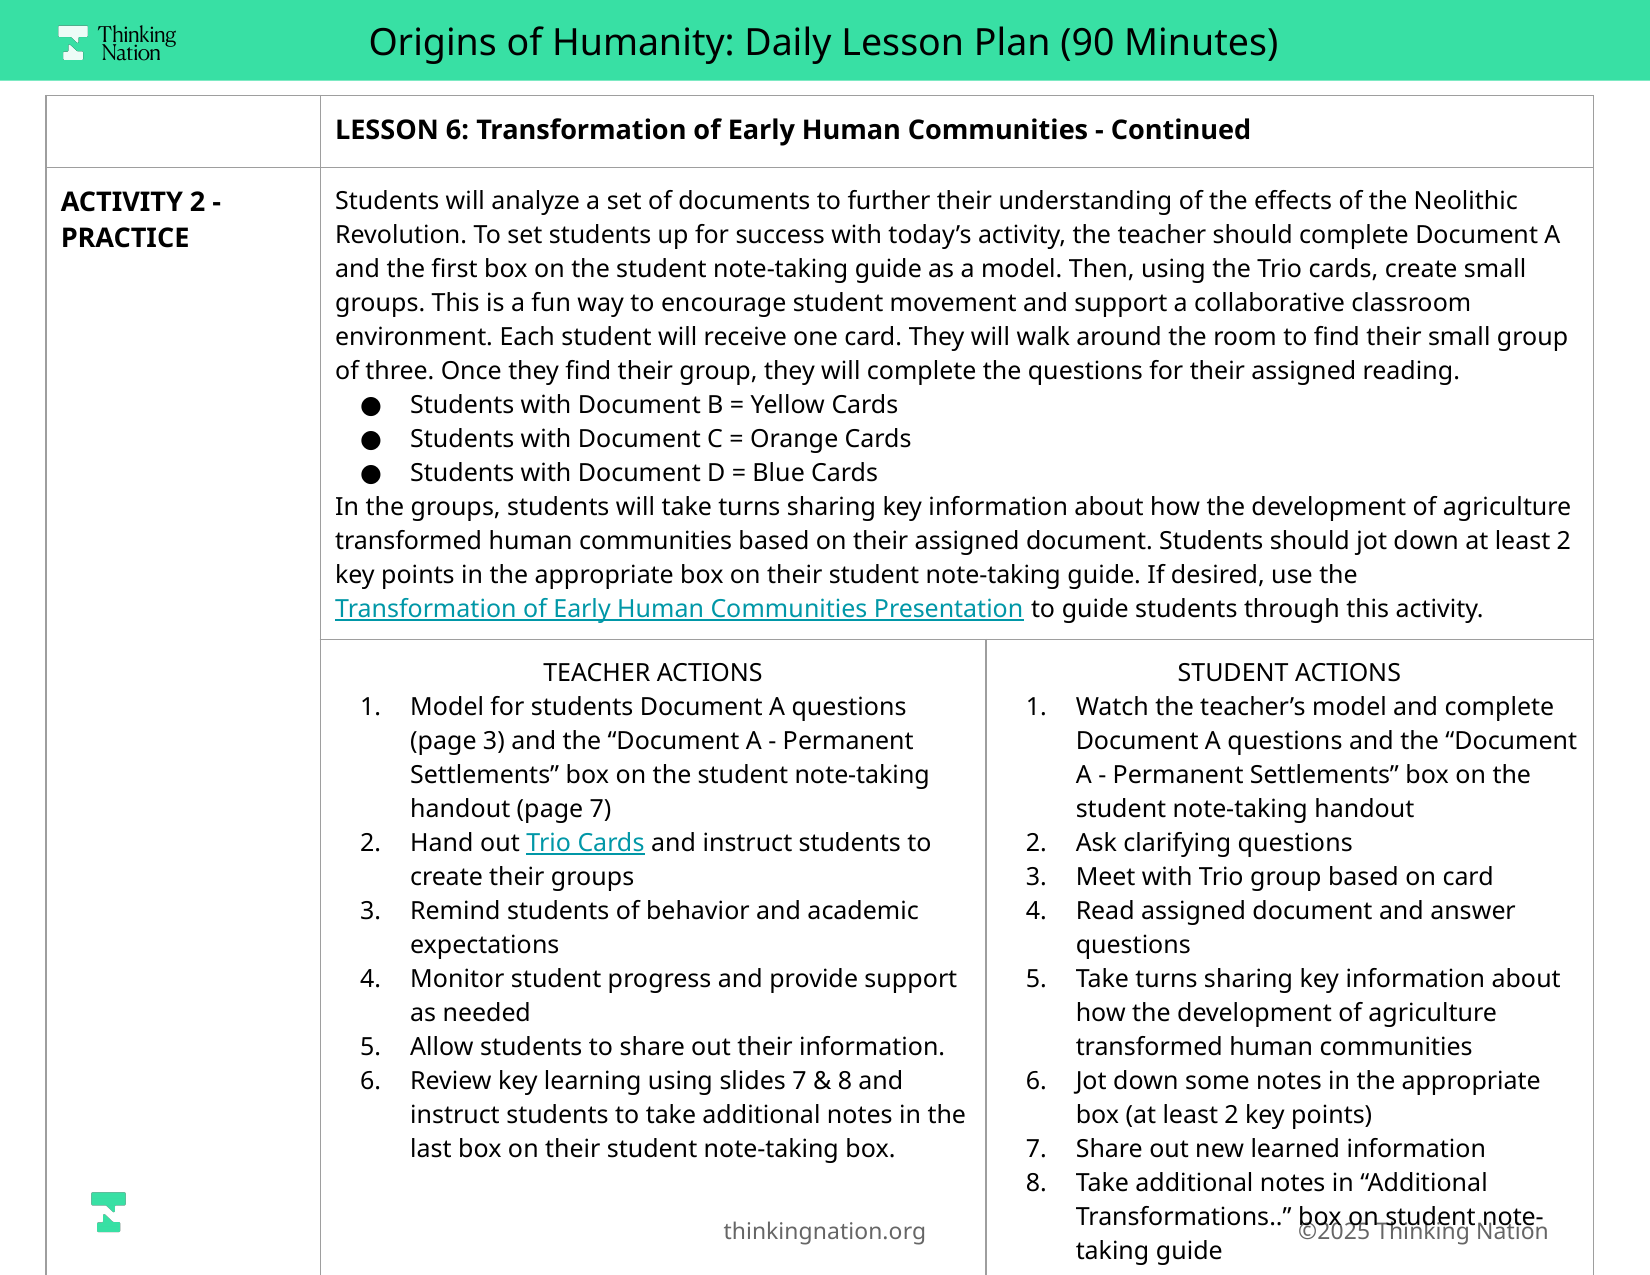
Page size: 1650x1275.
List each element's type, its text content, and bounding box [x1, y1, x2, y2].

table_header LESSON 6: Transformation of Early Human Communities - Continued [321, 96, 1593, 167]
picture [80, 1184, 136, 1240]
text_box Origins of Humanity: Daily Lesson Plan (90 Minutes) [0, 0, 1650, 81]
picture [45, 14, 180, 85]
table_cell Students will analyze a set of documents to further their understanding of the effects of the Neolithic Revolution. To set students up for success with today’s activity, the teacher should complete Document A and the first box on the student note-taking guide as a model. Then, using the Trio cards, create small groups. This is a fun way to encourage student movement and support a collaborative classroom environment. Each student will receive one card. They will walk around the room to find their small group of three. Once they find their group, they will complete the questions for their assigned reading. Students with Document B = Yellow Cards Students with Document C = Orange Cards Students with Document D = Blue Cards In the groups, students will take turns sharing key information about how the development of agriculture transformed human communities based on their assigned document. Students should jot down at least 2 key points in the appropriate box on their student note-taking guide. If desired, use the Transformation of Early Human Communities Presentation to guide students through this activity. [321, 168, 1593, 639]
table_cell ACTIVITY 2 - PRACTICE [47, 168, 320, 1275]
table_cell TEACHER ACTIONS Model for students Document A questions (page 3) and the “Document A - Permanent Settlements” box on the student note-taking handout (page 7) Hand out Trio Cards and instruct students to create their groups Remind students of behavior and academic expectations Monitor student progress and provide support as needed Allow students to share out their information. Review key learning using slides 7 & 8 and instruct students to take additional notes in the last box on their student note-taking box. [321, 640, 985, 1275]
table_cell STUDENT ACTIONS Watch the teacher’s model and complete Document A questions and the “Document A - Permanent Settlements” box on the student note-taking handout Ask clarifying questions Meet with Trio group based on card Read assigned document and answer questions Take turns sharing key information about how the development of agriculture transformed human communities Jot down some notes in the appropriate box (at least 2 key points) Share out new learned information Take additional notes in “Additional Transformations..” box on student note-taking guide [987, 640, 1593, 1275]
table_header [47, 96, 320, 167]
